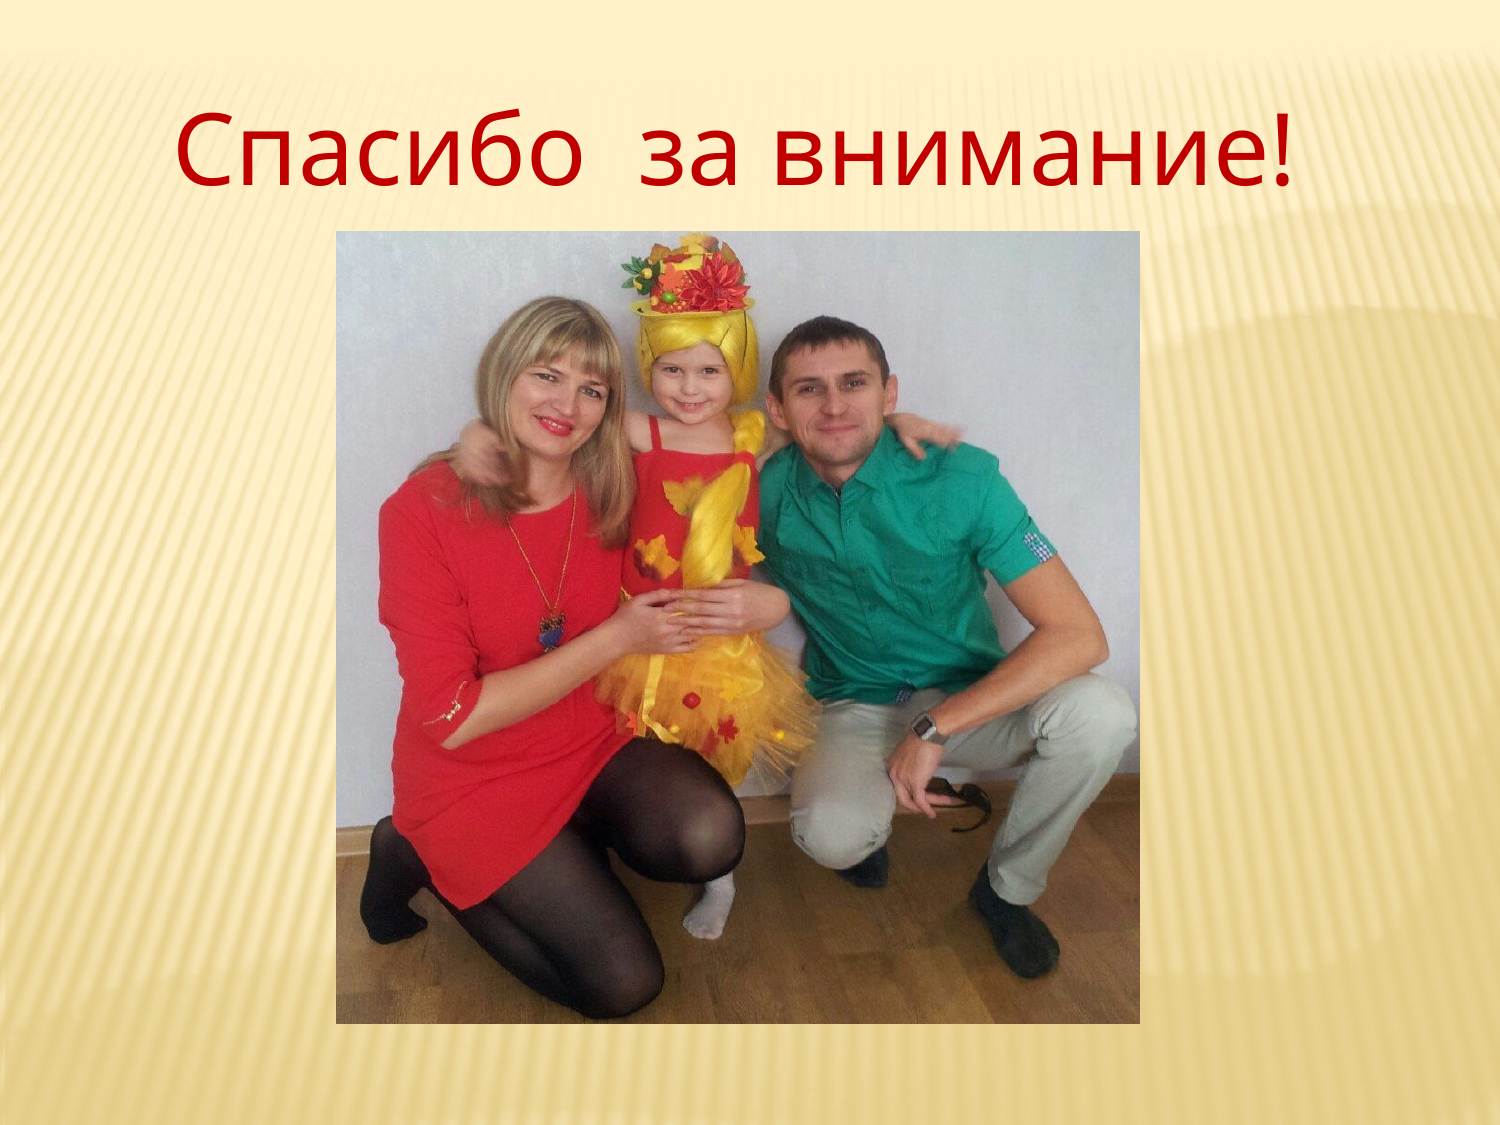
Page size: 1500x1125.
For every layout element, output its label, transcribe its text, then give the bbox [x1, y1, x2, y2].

text_box Спасибо за внимание! [0, 78, 1471, 333]
picture [336, 231, 1141, 1024]
